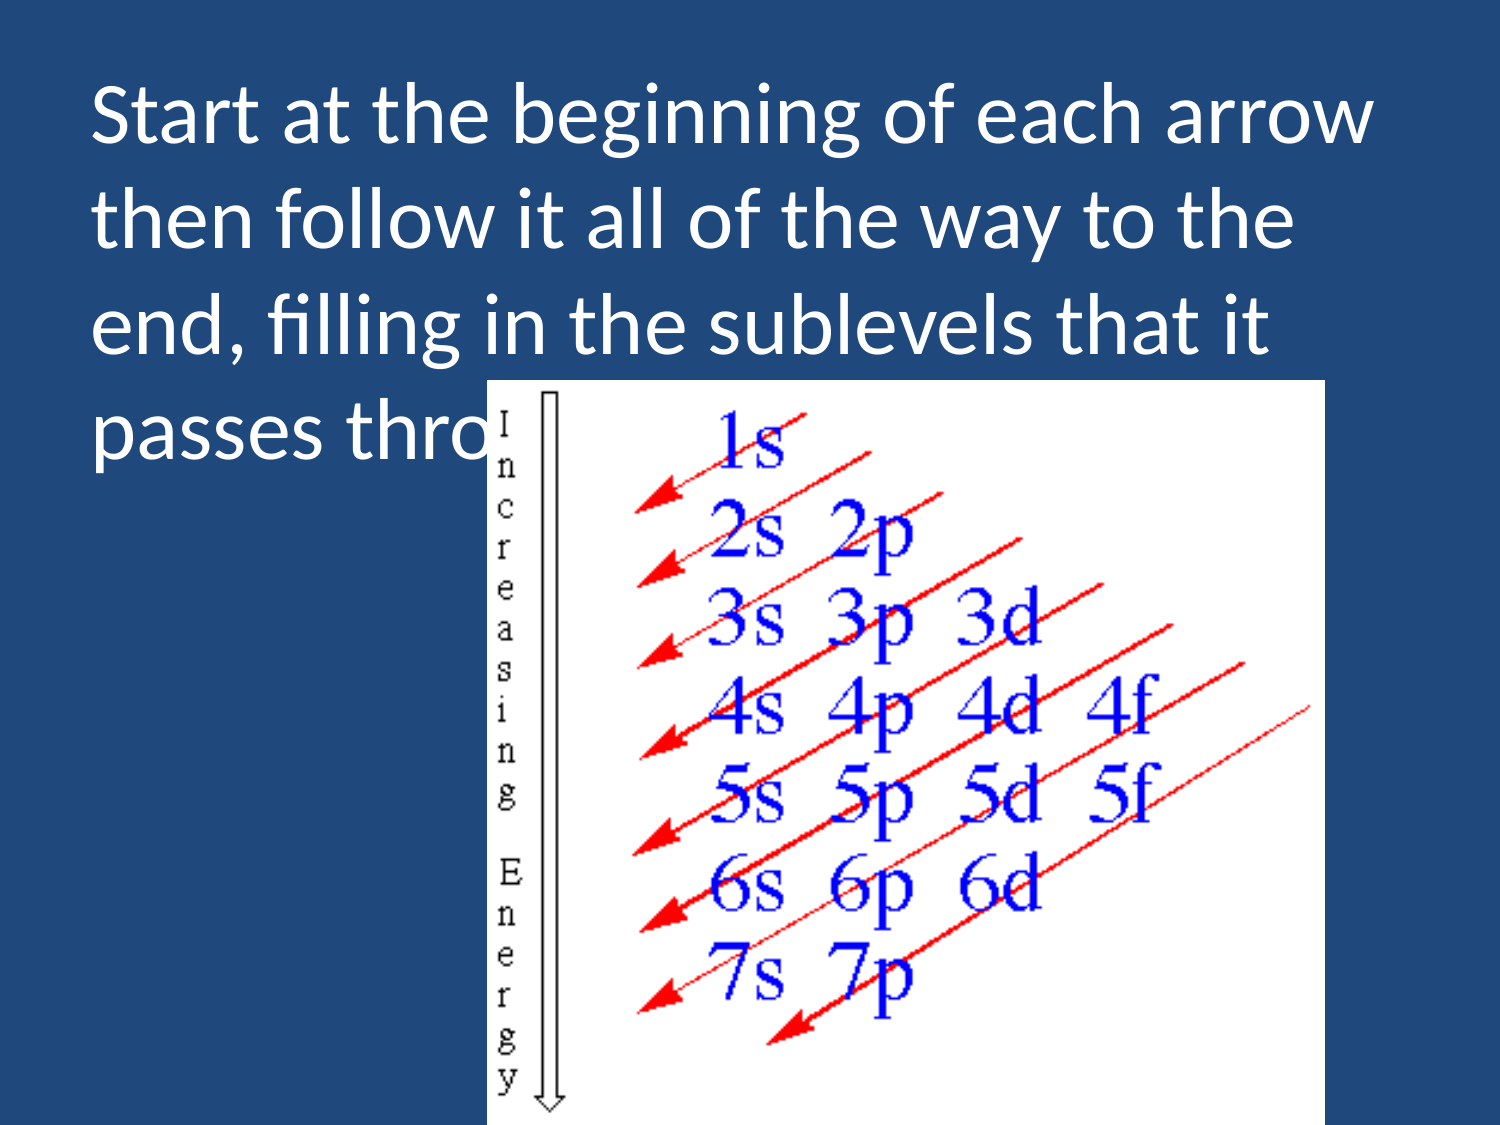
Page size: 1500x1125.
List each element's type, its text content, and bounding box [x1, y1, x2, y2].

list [487, 380, 1326, 1125]
title Start at the beginning of each arrow then follow it all of the way to the end, filling in the sublevels that it passes through [75, 45, 1425, 488]
